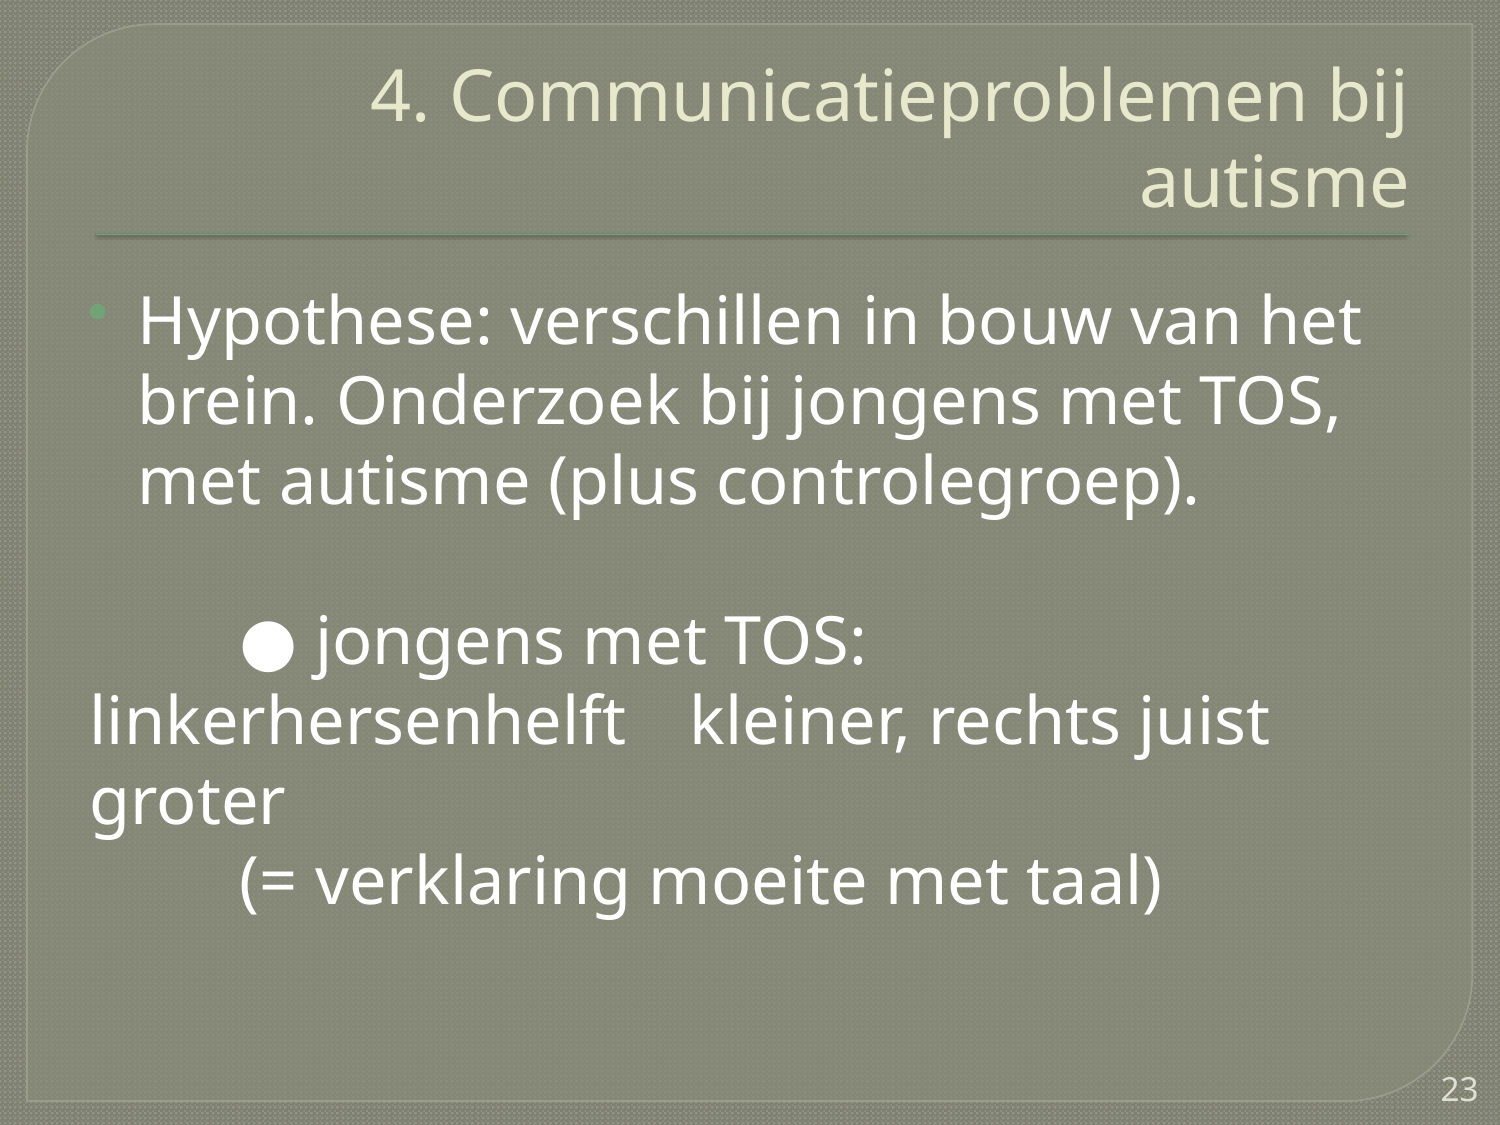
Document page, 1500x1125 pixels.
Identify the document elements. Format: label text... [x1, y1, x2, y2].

list Hypothese: verschillen in bouw van het brein. Onderzoek bij jongens met TOS, met autisme (plus controlegroep). ● jongens met TOS: linkerhersenhelft kleiner, rechts juist groter (= verklaring moeite met taal) [75, 270, 1425, 1013]
title 4. Communicatieproblemen bij autisme [75, 41, 1425, 230]
slide_number 23 [1417, 1068, 1494, 1114]
